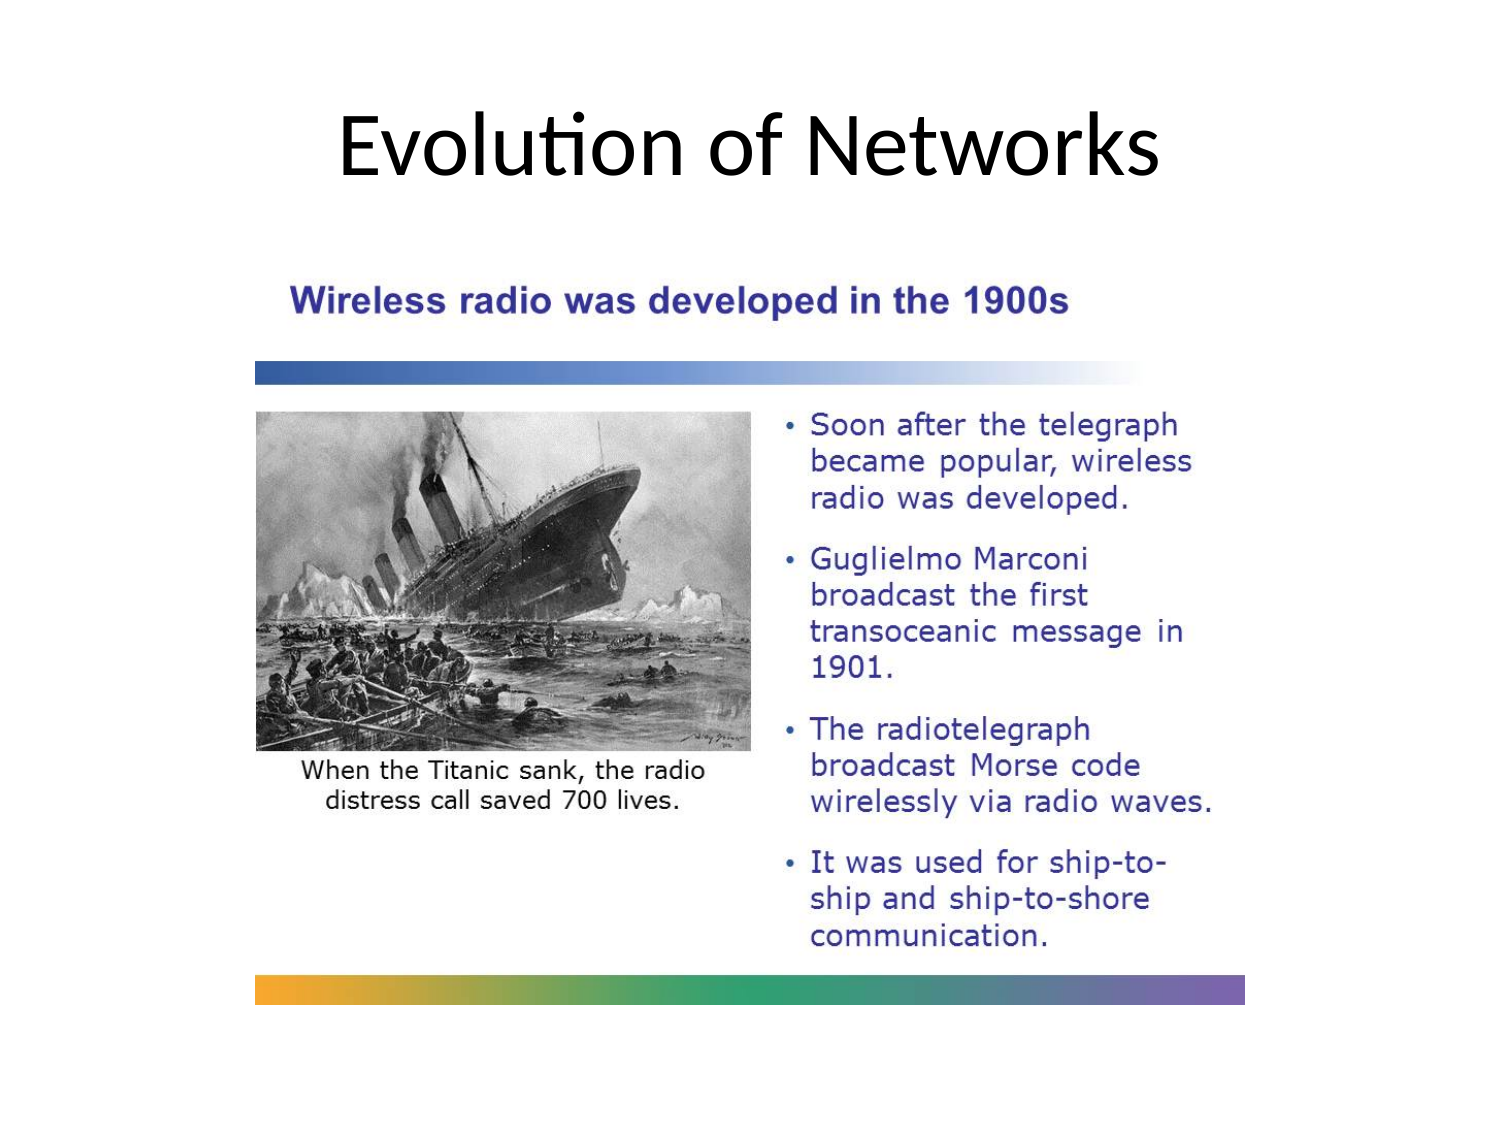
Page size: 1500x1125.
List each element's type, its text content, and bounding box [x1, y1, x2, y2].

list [254, 262, 1246, 1006]
title Evolution of Networks [75, 45, 1425, 233]
